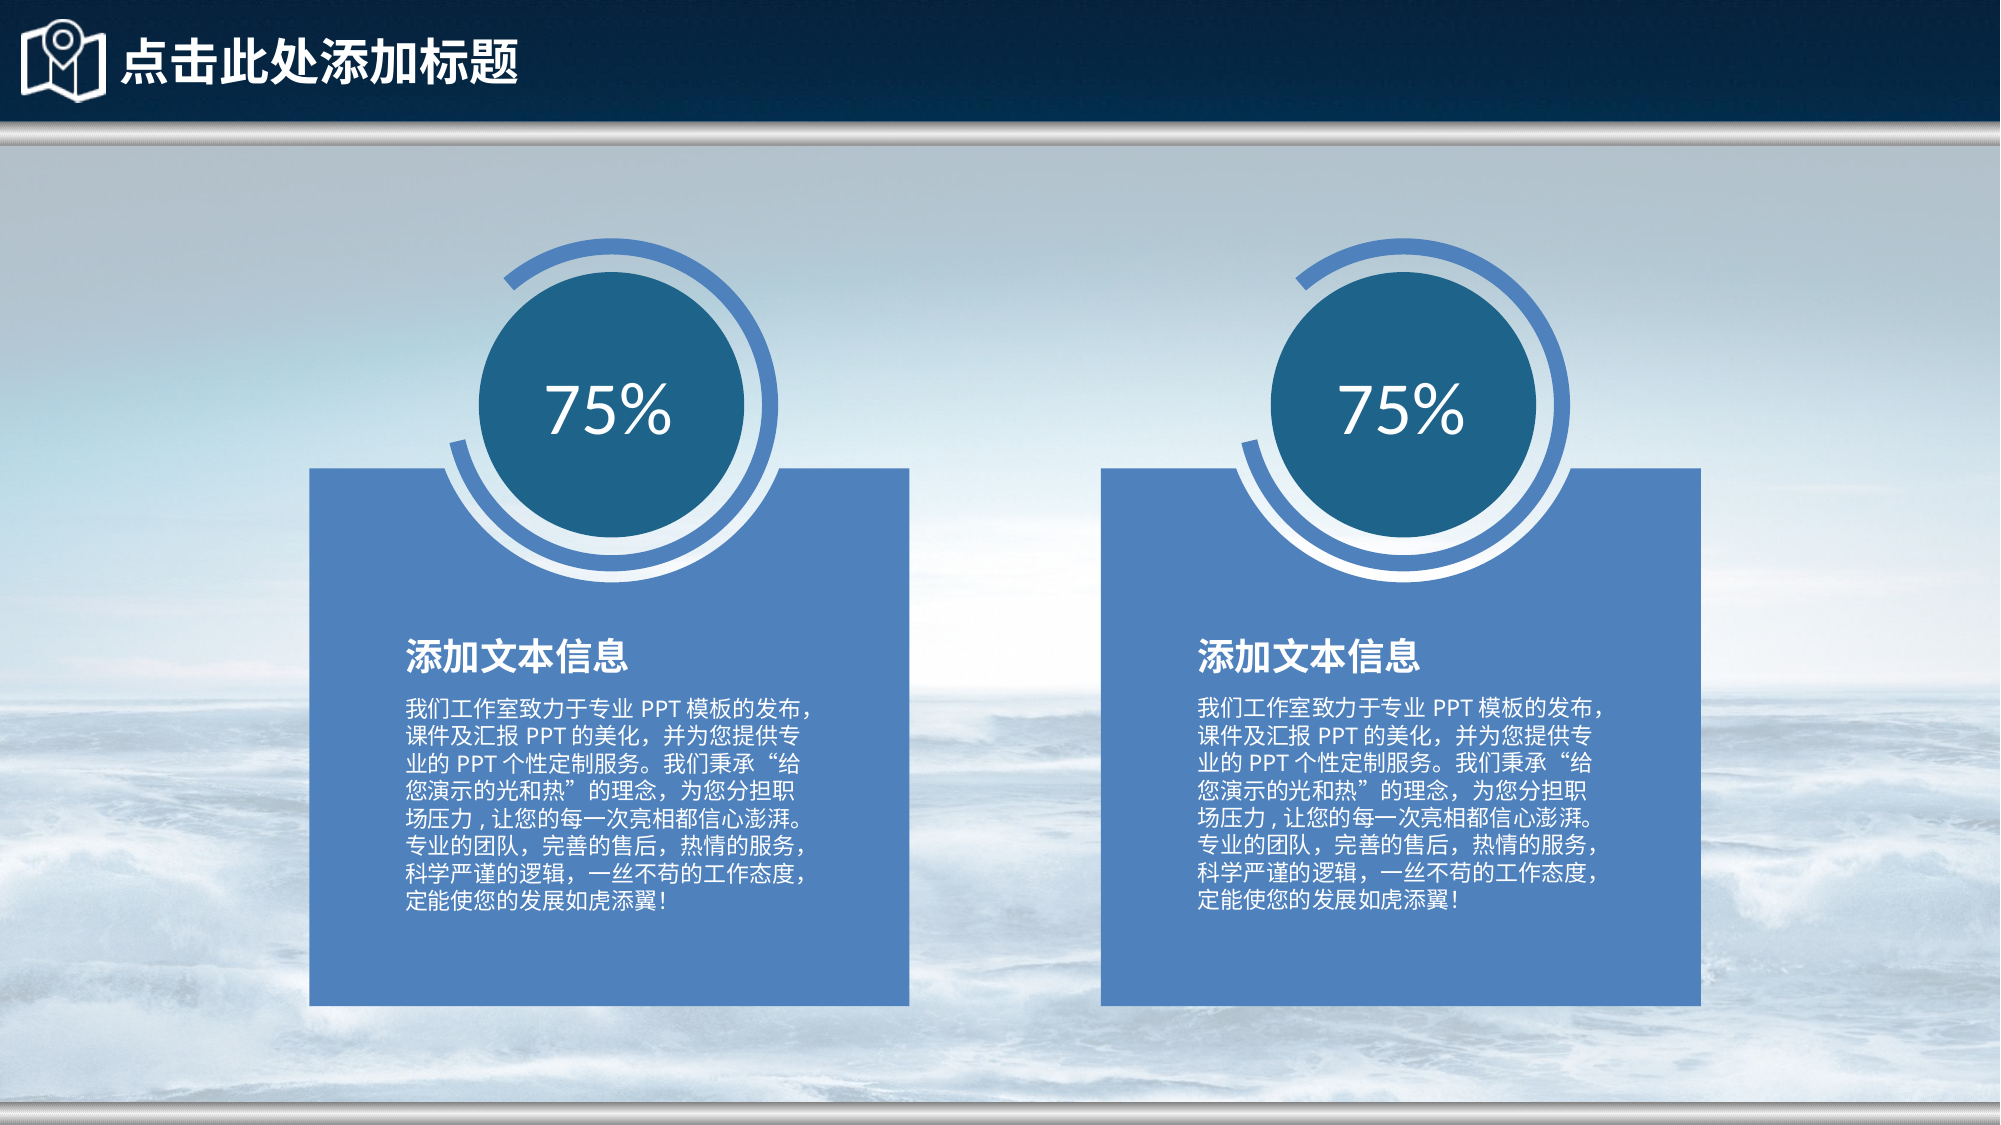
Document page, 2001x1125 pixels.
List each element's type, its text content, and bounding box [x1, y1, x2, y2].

text_box 我们工作室致力于专业PPT模板的发布，课件及汇报PPT的美化，并为您提供专业的PPT个性定制服务。我们秉承“给您演示的光和热”的理念，为您分担职场压力,让您的每一次亮相都信心澎湃。专业的团队，完善的售后，热情的服务，科学严谨的逻辑，一丝不苟的工作态度，定能使您的发展如虎添翼！ [1182, 686, 1625, 921]
text_box [1100, 468, 1701, 1007]
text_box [444, 237, 779, 572]
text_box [1236, 237, 1571, 572]
text_box [309, 468, 910, 1007]
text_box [21, 19, 579, 104]
text_box 我们工作室致力于专业PPT模板的发布，课件及汇报PPT的美化，并为您提供专业的PPT个性定制服务。我们秉承“给您演示的光和热”的理念，为您分担职场压力,让您的每一次亮相都信心澎湃。专业的团队，完善的售后，热情的服务，科学严谨的逻辑，一丝不苟的工作态度，定能使您的发展如虎添翼！ [390, 686, 833, 922]
text_box 添加文本信息 [1182, 625, 1504, 686]
text_box 添加文本信息 [390, 625, 712, 686]
picture [0, 122, 2000, 146]
picture [0, 1102, 2000, 1125]
picture [0, 0, 2000, 121]
